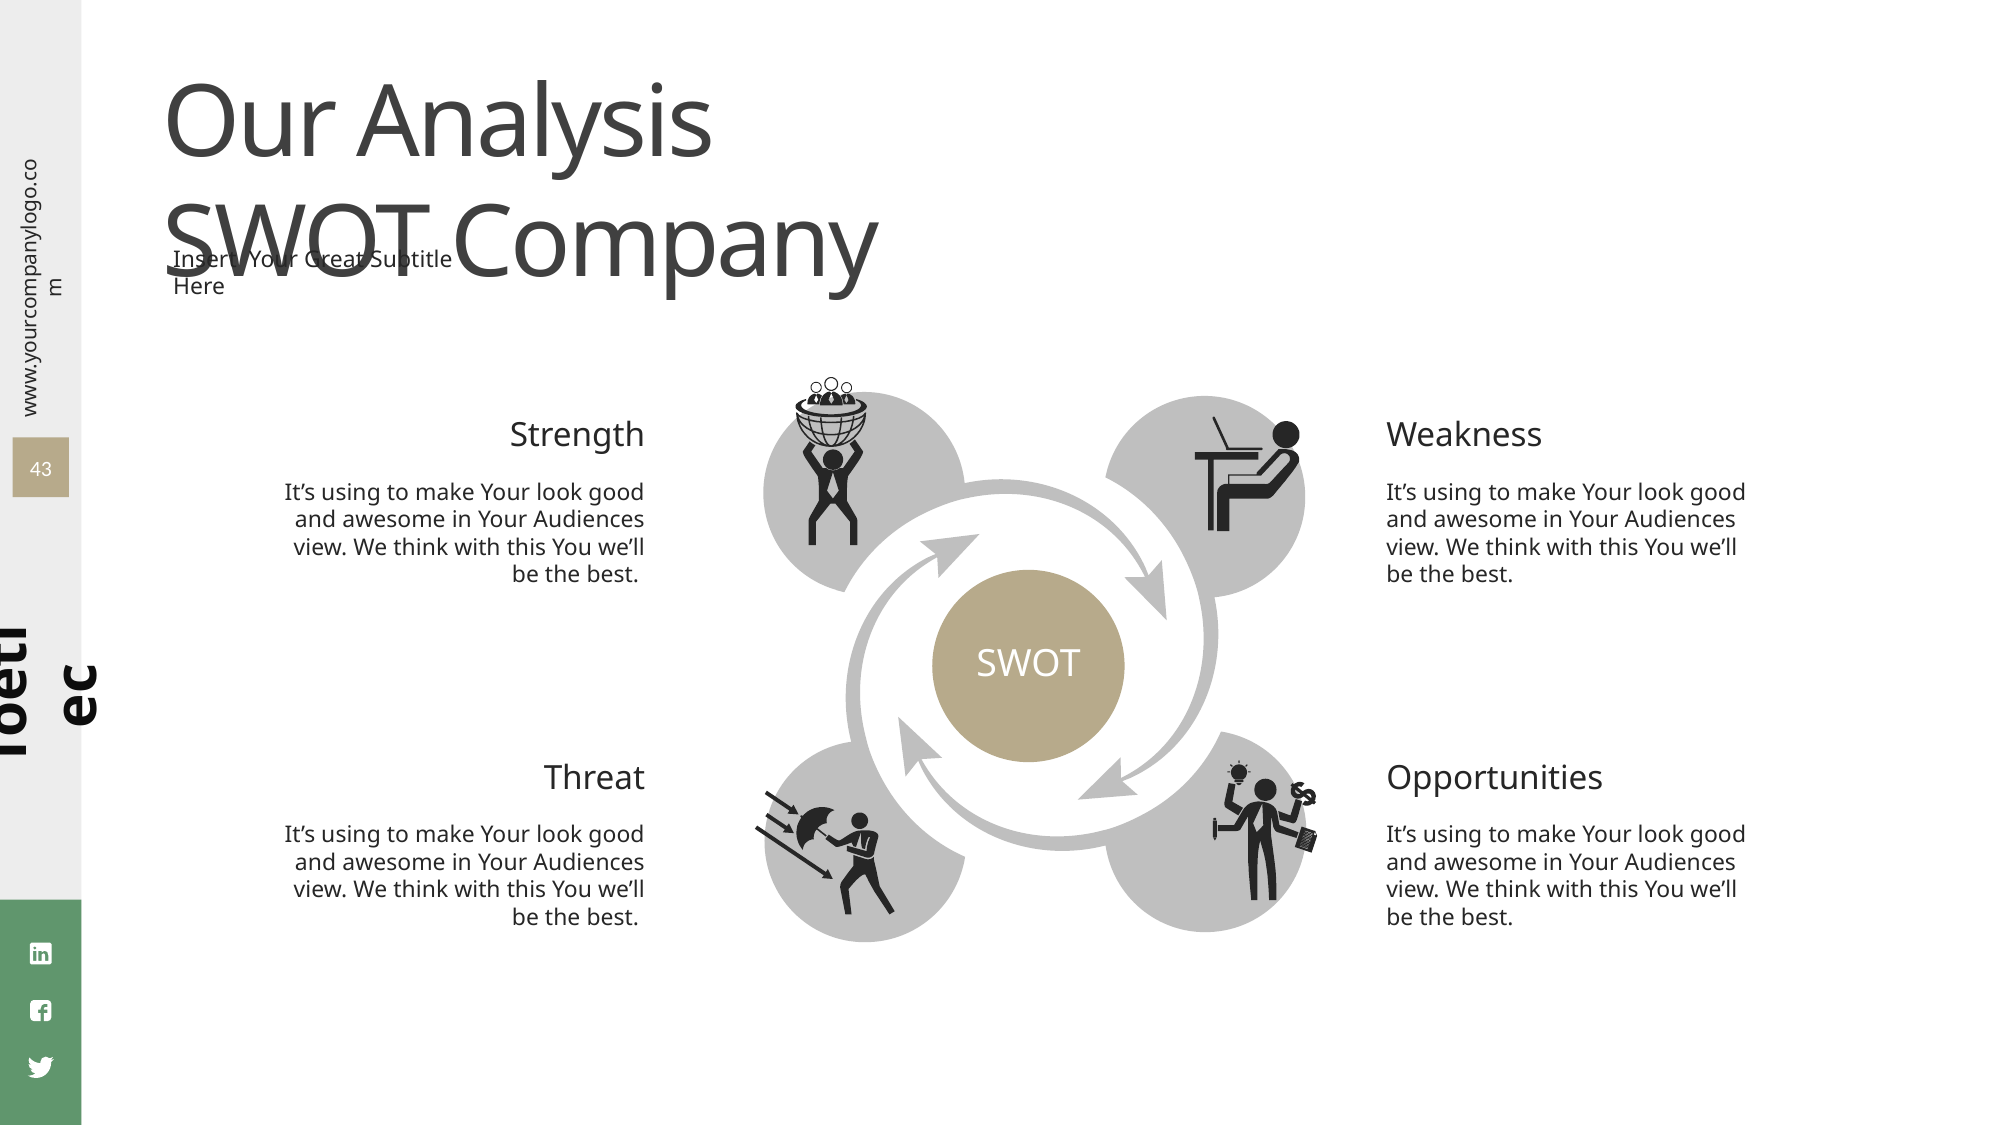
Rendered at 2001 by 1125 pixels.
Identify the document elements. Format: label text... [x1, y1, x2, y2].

text_box It’s using to make Your look good and awesome in Your Audiences view. We think with this You we’ll be the best. [1371, 812, 1778, 938]
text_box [754, 790, 895, 915]
text_box It’s using to make Your look good and awesome in Your Audiences view. We think with this You we’ll be the best. [254, 812, 660, 938]
text_box Insert Your Great Subtitle Here [158, 237, 512, 307]
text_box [1212, 760, 1318, 901]
text_box Threat [363, 748, 660, 804]
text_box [762, 391, 1309, 945]
slide_number 43 [12, 437, 69, 498]
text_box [795, 377, 867, 546]
text_box It’s using to make Your look good and awesome in Your Audiences view. We think with this You we’ll be the best. [1371, 469, 1778, 595]
text_box Weakness [1371, 405, 1669, 461]
text_box Strength [363, 405, 660, 461]
text_box Opportunities [1371, 748, 1669, 804]
text_box Our Analysis SWOT Company [147, 116, 1015, 236]
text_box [1194, 416, 1300, 532]
text_box It’s using to make Your look good and awesome in Your Audiences view. We think with this You we’ll be the best. [254, 469, 660, 595]
